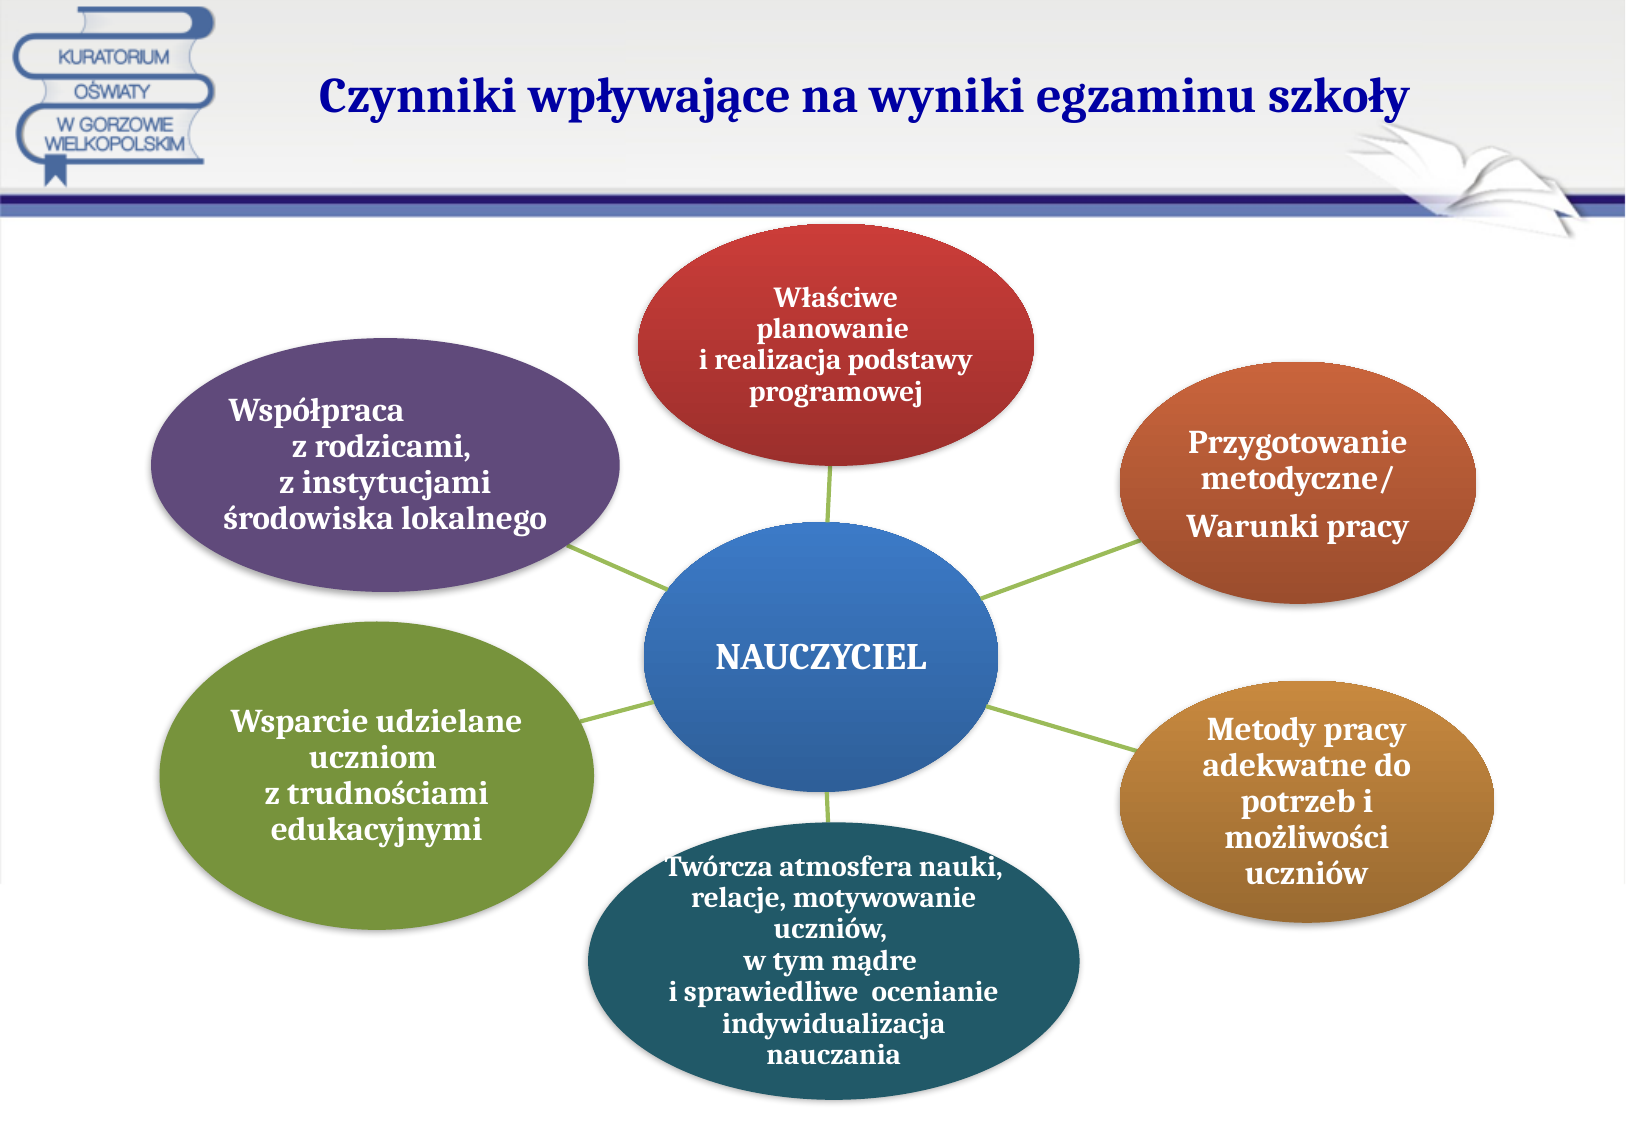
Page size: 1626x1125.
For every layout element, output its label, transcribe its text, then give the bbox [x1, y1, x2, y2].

title Czynniki wpływające na wyniki egzaminu szkoły [304, 30, 1588, 155]
picture [0, 0, 1626, 1125]
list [0, 231, 1625, 1107]
